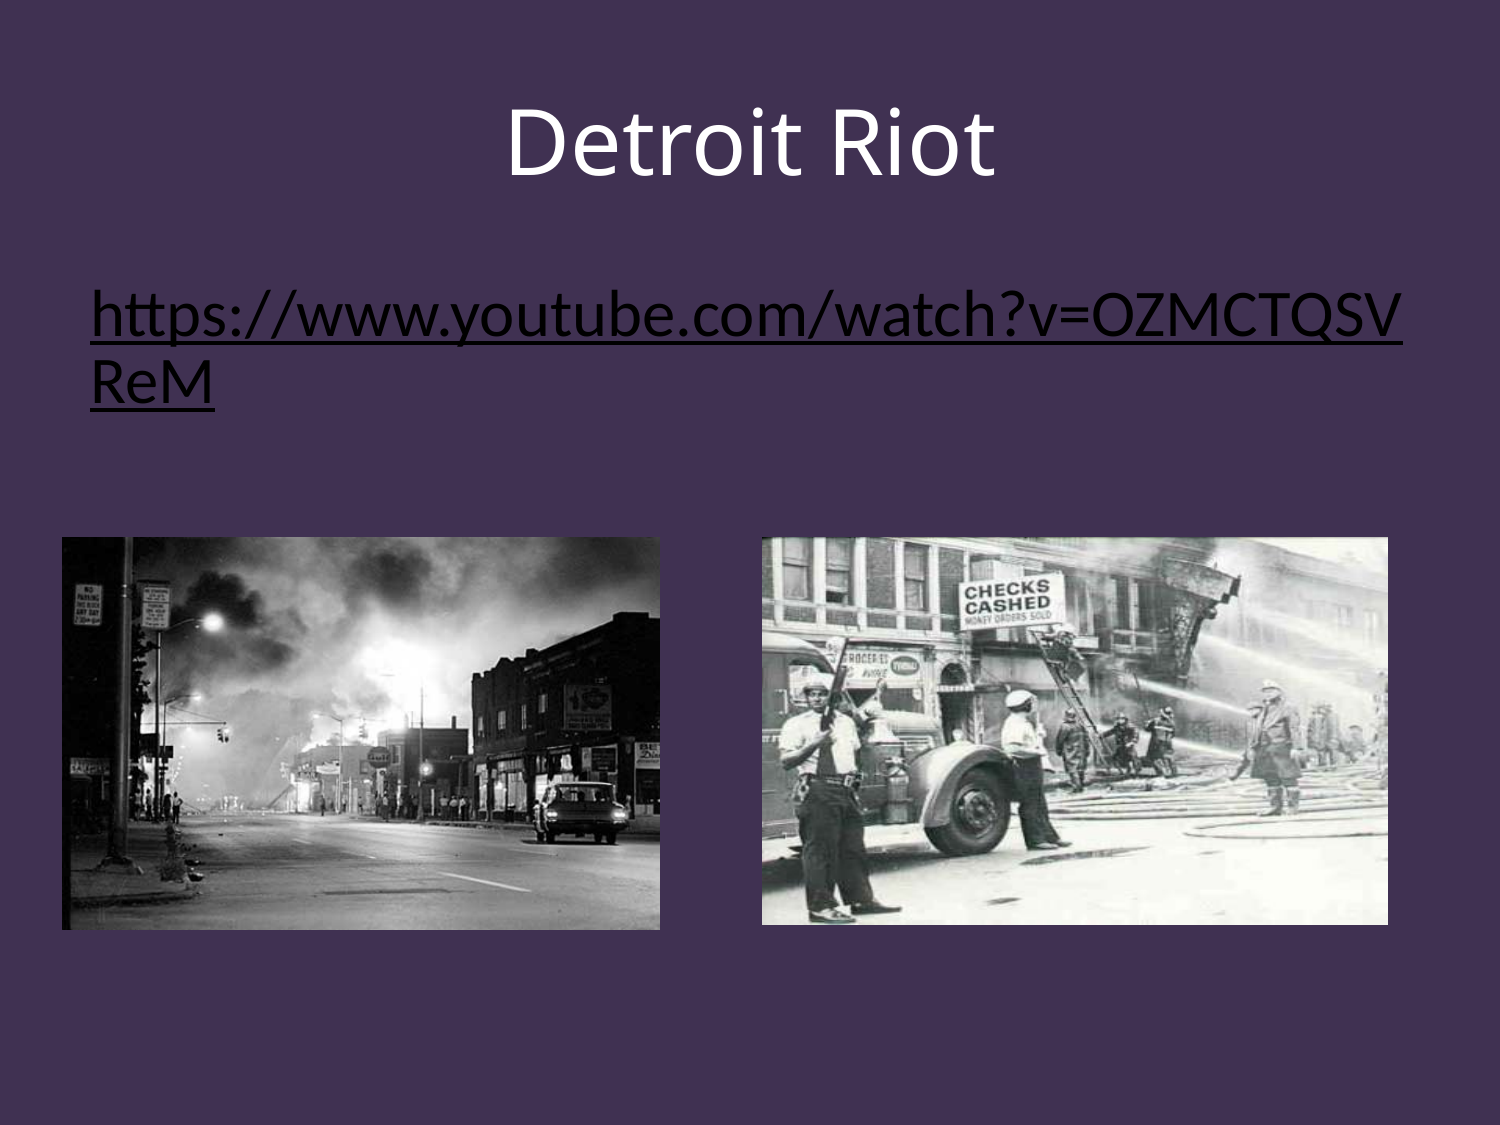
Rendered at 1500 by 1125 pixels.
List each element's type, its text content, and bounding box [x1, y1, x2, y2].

picture [762, 537, 1388, 926]
picture [62, 537, 660, 930]
list https://www.youtube.com/watch?v=OZMCTQSVReM [75, 262, 1425, 1005]
title Detroit Riot [75, 45, 1425, 233]
